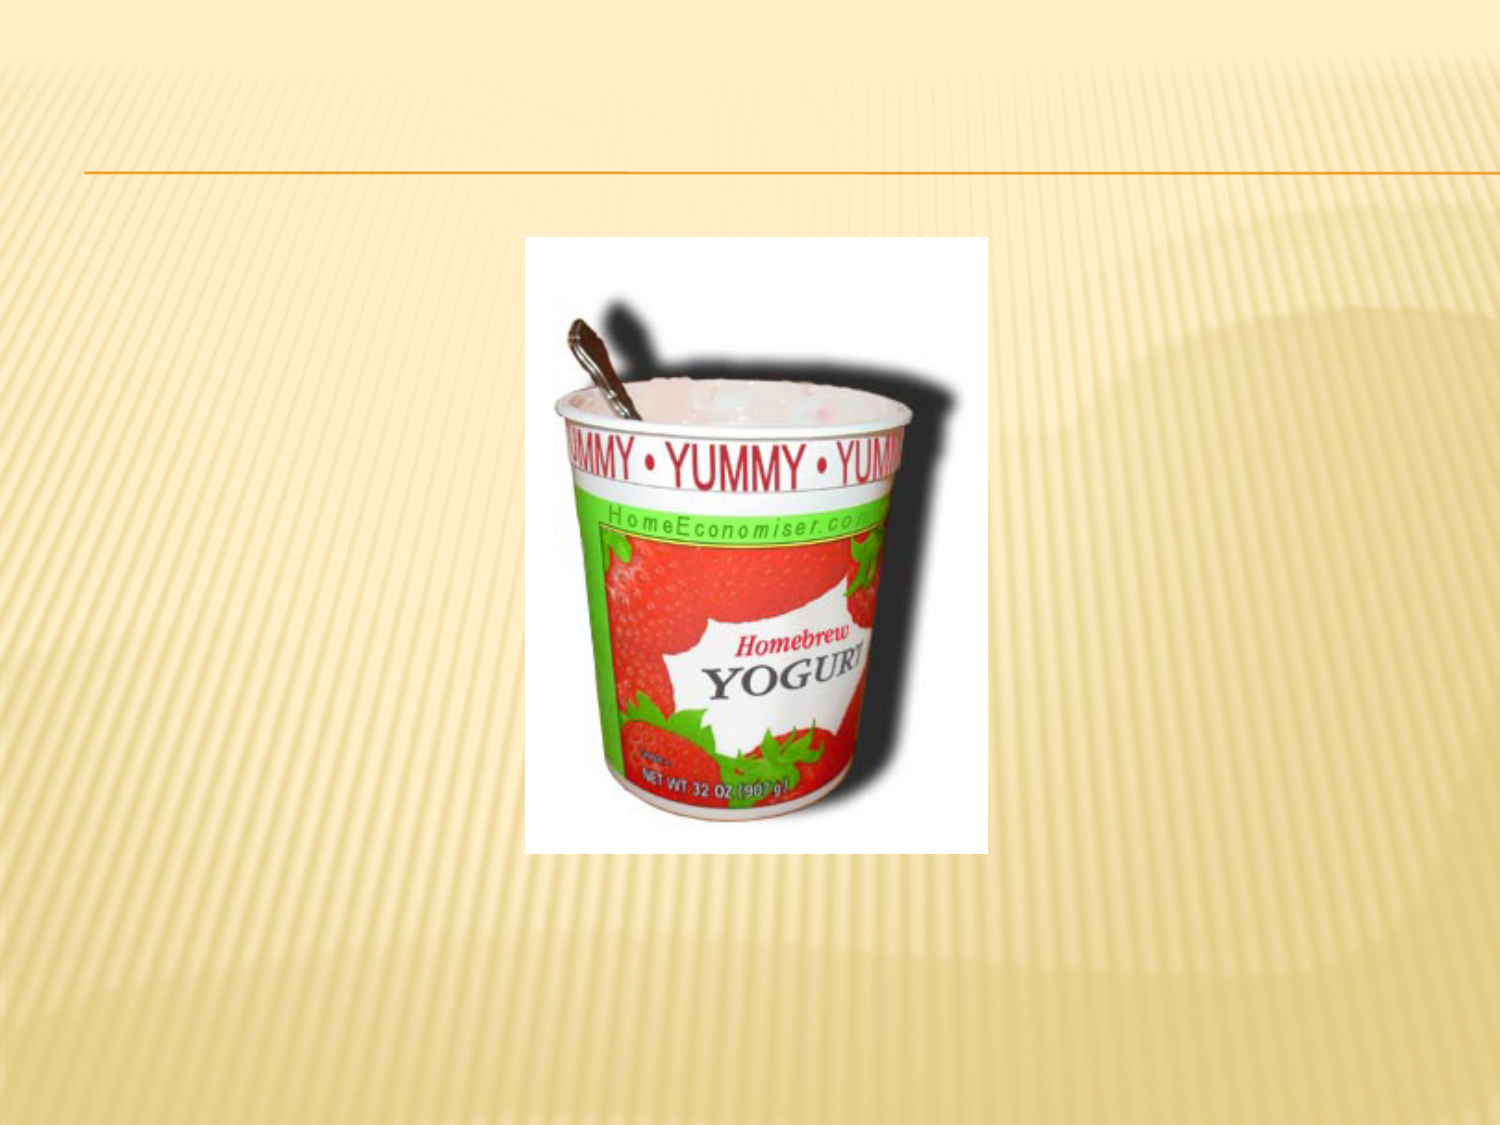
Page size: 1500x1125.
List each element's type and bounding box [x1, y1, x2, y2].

list [524, 237, 988, 854]
